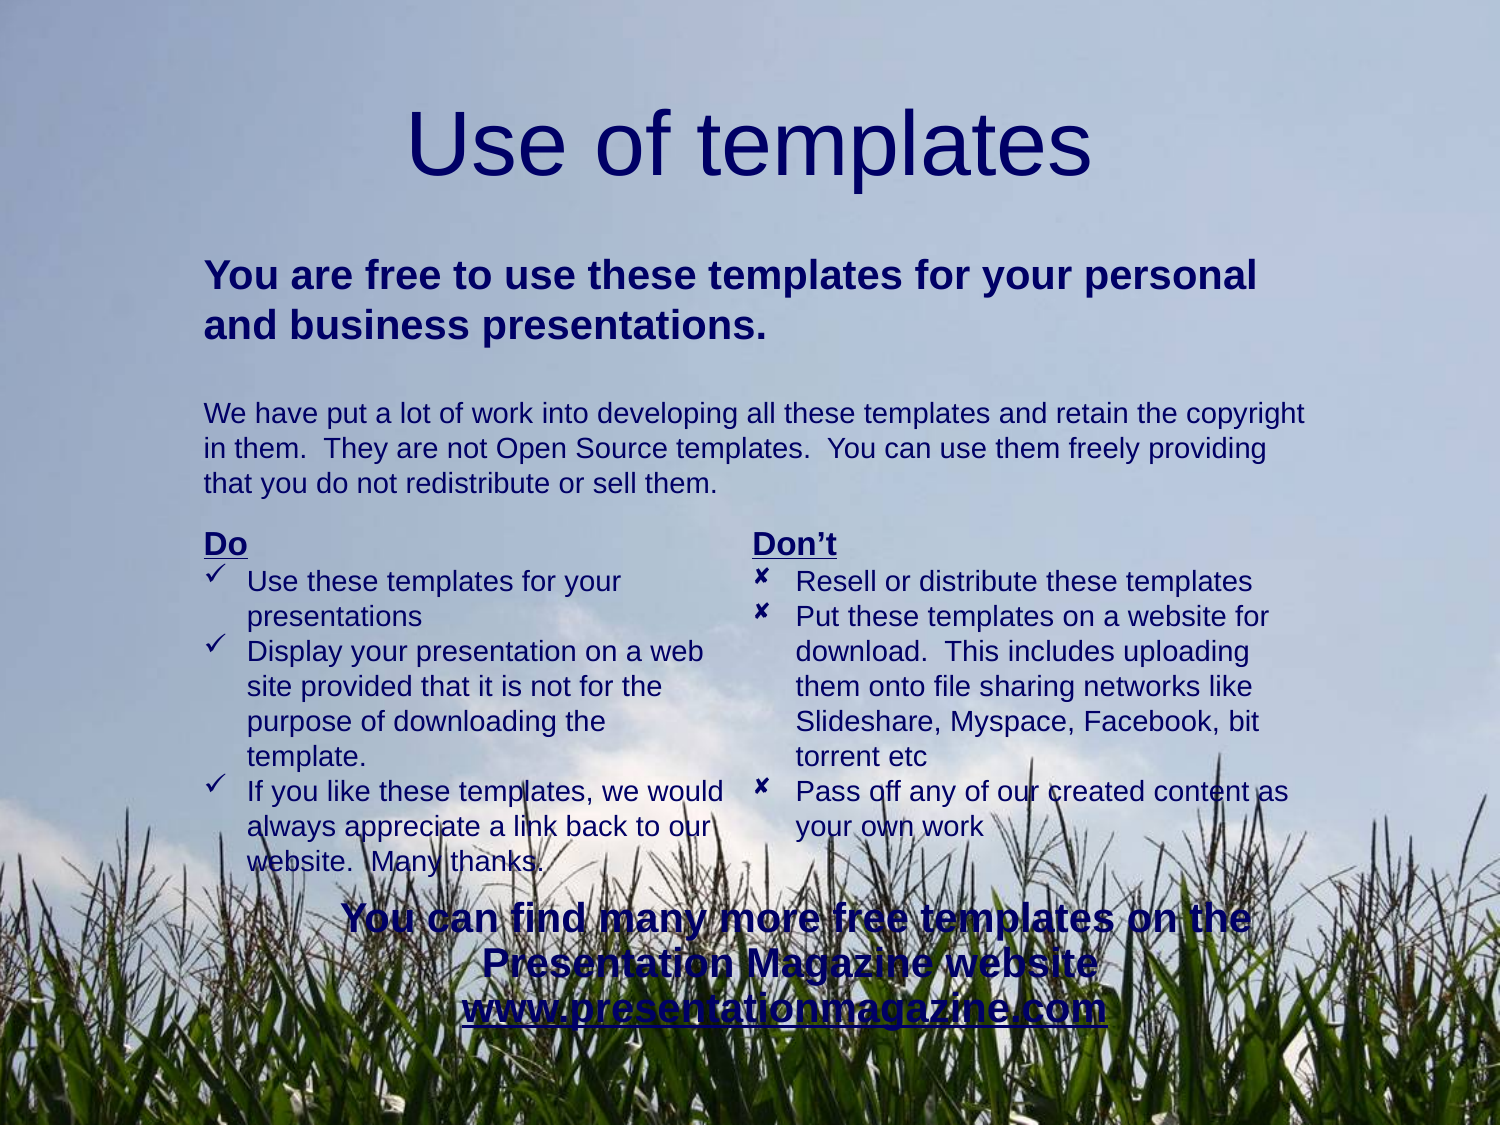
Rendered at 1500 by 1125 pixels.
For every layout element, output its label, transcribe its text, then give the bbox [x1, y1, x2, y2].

text_box You can find many more free templates on the Presentation Magazine website www.presentationmagazine.com [171, 889, 1347, 1040]
picture [0, 0, 1500, 1125]
text_box [88, 208, 1436, 1083]
text_box Do Use these templates for your presentations Display your presentation on a web site provided that it is not for the purpose of downloading the template. If you like these templates, we would always appreciate a link back to our website. Many thanks. [188, 515, 749, 889]
text_box Don’t Resell or distribute these templates Put these templates on a website for download. This includes uploading them onto file sharing networks like Slideshare, Myspace, Facebook, bit torrent etc Pass off any of our created content as your own work [737, 515, 1335, 850]
text_box You are free to use these templates for your personal and business presentations. [188, 240, 1329, 355]
text_box We have put a lot of work into developing all these templates and retain the copyright in them. They are not Open Source templates. You can use them freely providing that you do not redistribute or sell them. [188, 387, 1325, 507]
title Use of templates [75, 45, 1425, 233]
